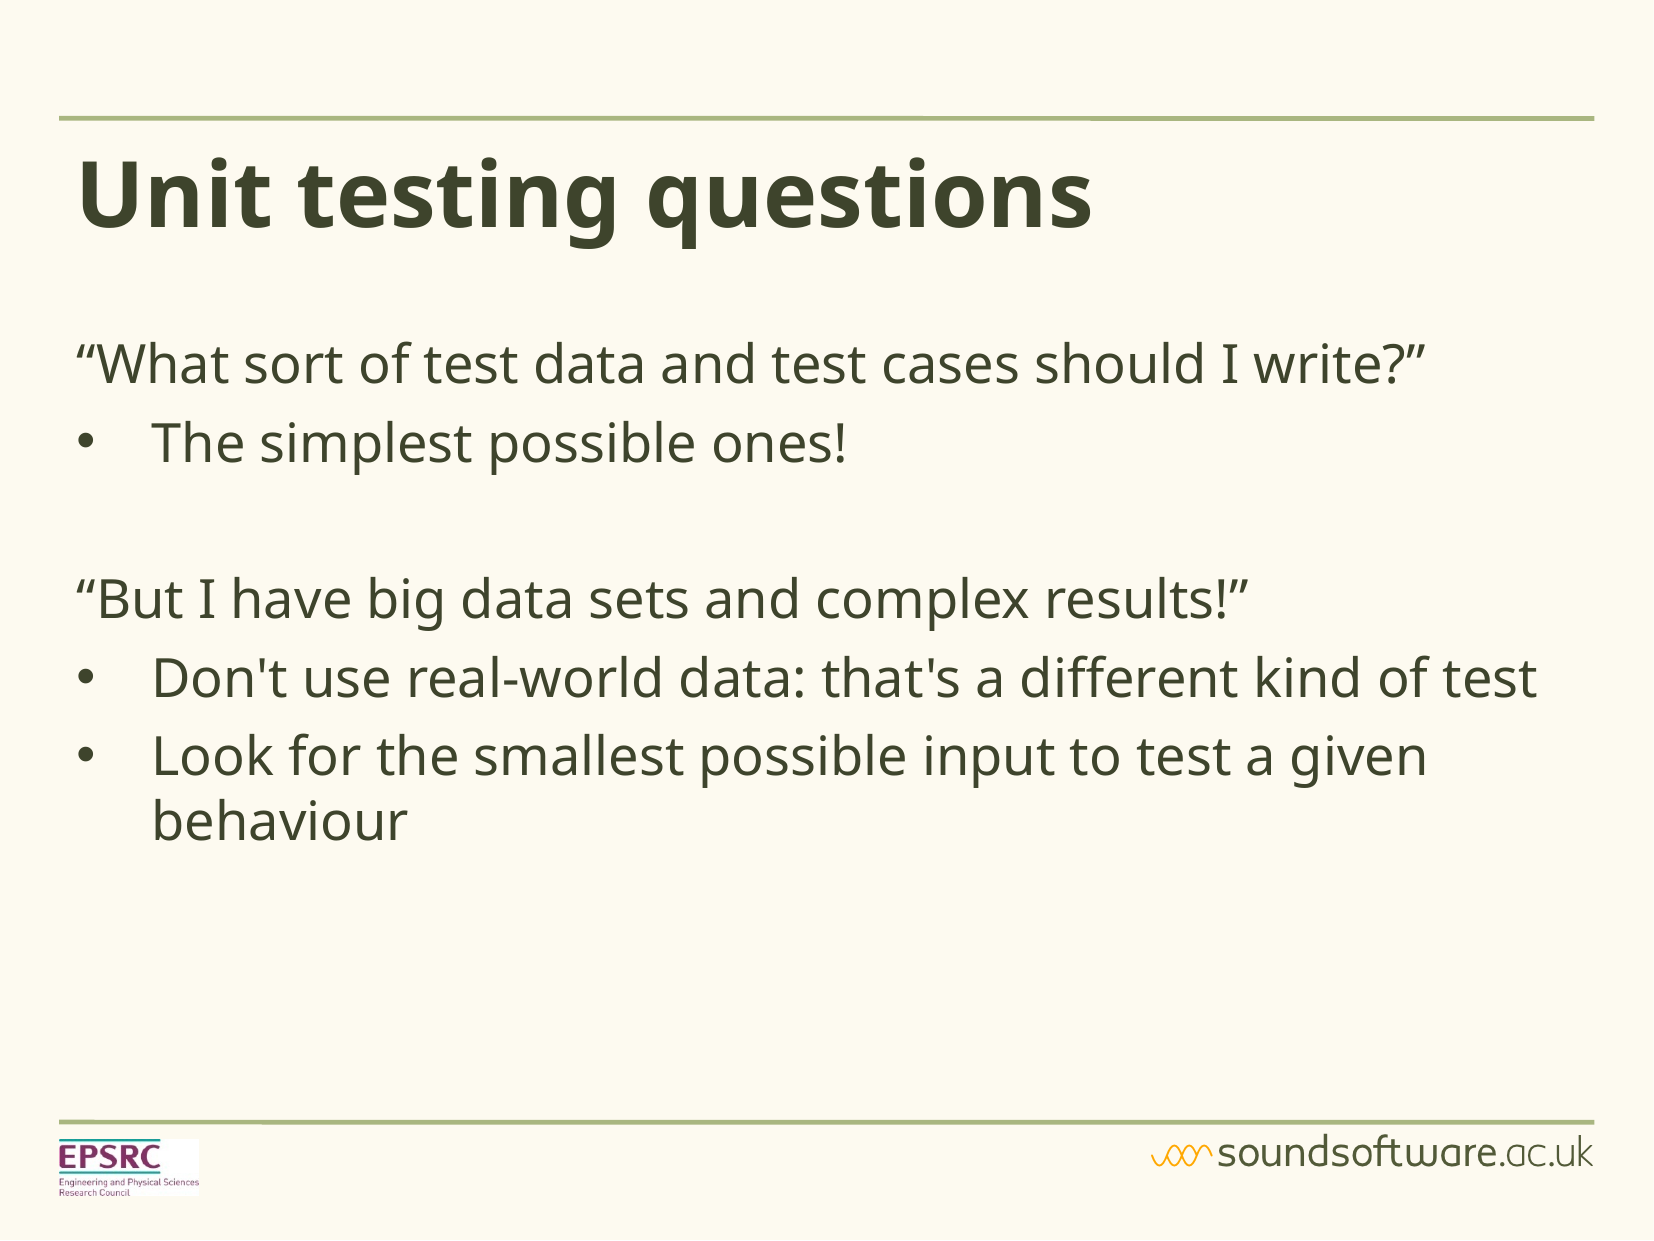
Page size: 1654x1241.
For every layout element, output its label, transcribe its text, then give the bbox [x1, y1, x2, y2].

title Unit testing questions [59, 118, 1592, 264]
picture [59, 1139, 199, 1196]
list “What sort of test data and test cases should I write?” The simplest possible ones! “But I have big data sets and complex results!” Don't use real-world data: that's a different kind of test Look for the smallest possible input to test a given behaviour [59, 321, 1592, 1138]
picture [1151, 1133, 1593, 1167]
